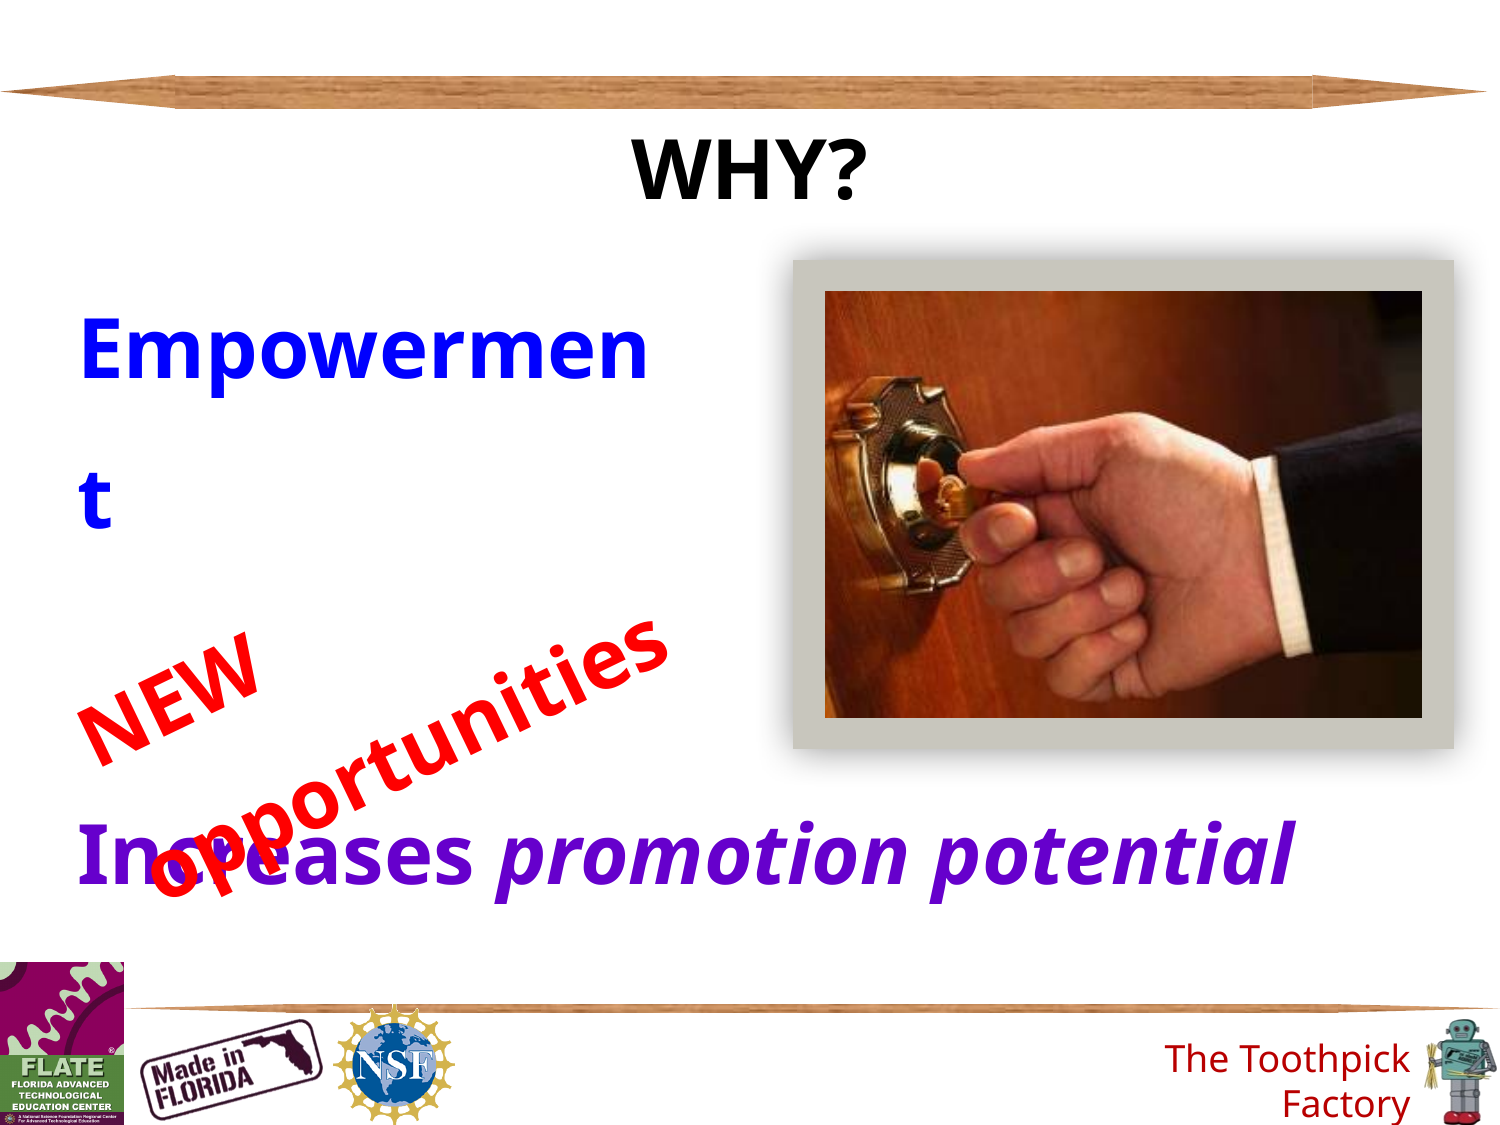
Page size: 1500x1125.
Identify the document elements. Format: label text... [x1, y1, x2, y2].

picture [0, 962, 1500, 1125]
text_box NEW opportunities [21, 298, 819, 933]
list Increases promotion potential [62, 793, 145, 907]
text_box Empowerment [62, 237, 700, 553]
picture [0, 74, 1488, 108]
text_box WHY? [0, 108, 1500, 224]
picture [824, 290, 1423, 719]
list Increases promotion potential [215, 793, 1457, 907]
picture [1424, 1015, 1500, 1125]
